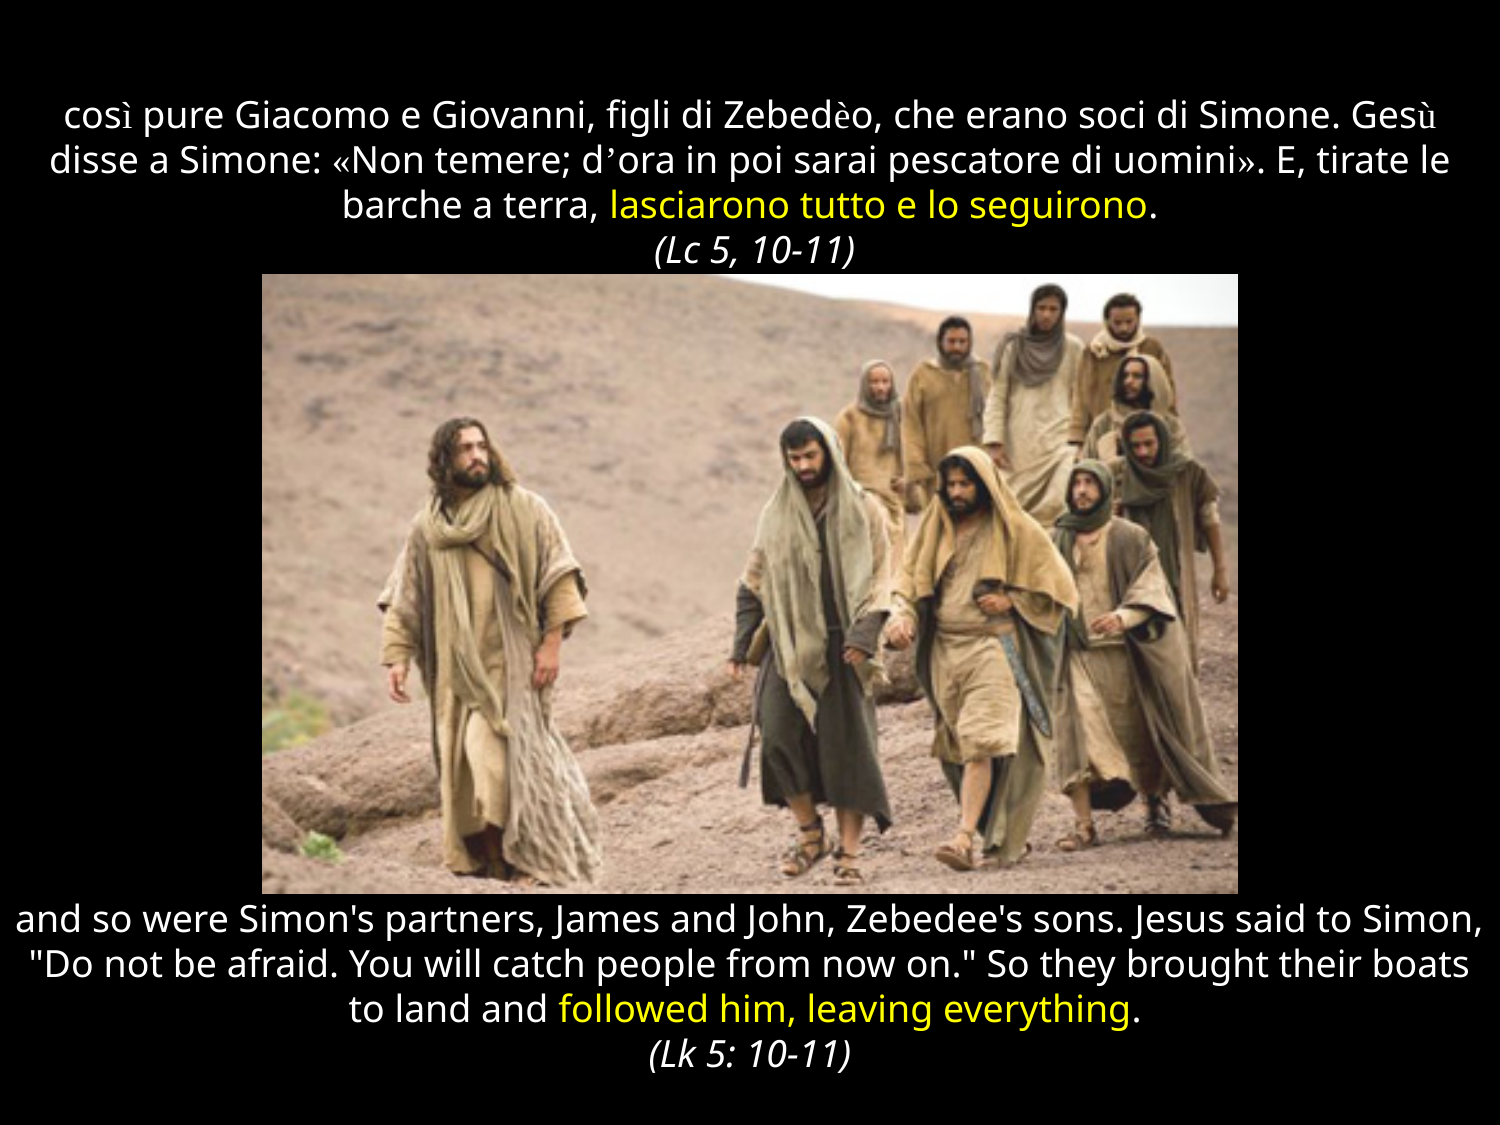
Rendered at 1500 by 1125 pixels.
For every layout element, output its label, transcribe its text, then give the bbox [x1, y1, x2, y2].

text_box and so were Simon's partners, James and John, Zebedee's sons. Jesus said to Simon, "Do not be afraid. You will catch people from now on." So they brought their boats to land and followed him, leaving everything. (Lk 5: 10-11) [0, 887, 1500, 1083]
title così pure Giacomo e Giovanni, figli di Zebedèo, che erano soci di Simone. Gesù disse a Simone: «Non temere; d’ora in poi sarai pescatore di uomini». E, tirate le barche a terra, lasciarono tutto e lo seguirono. (Lc 5, 10-11) [0, 87, 1500, 275]
picture [262, 274, 1238, 894]
